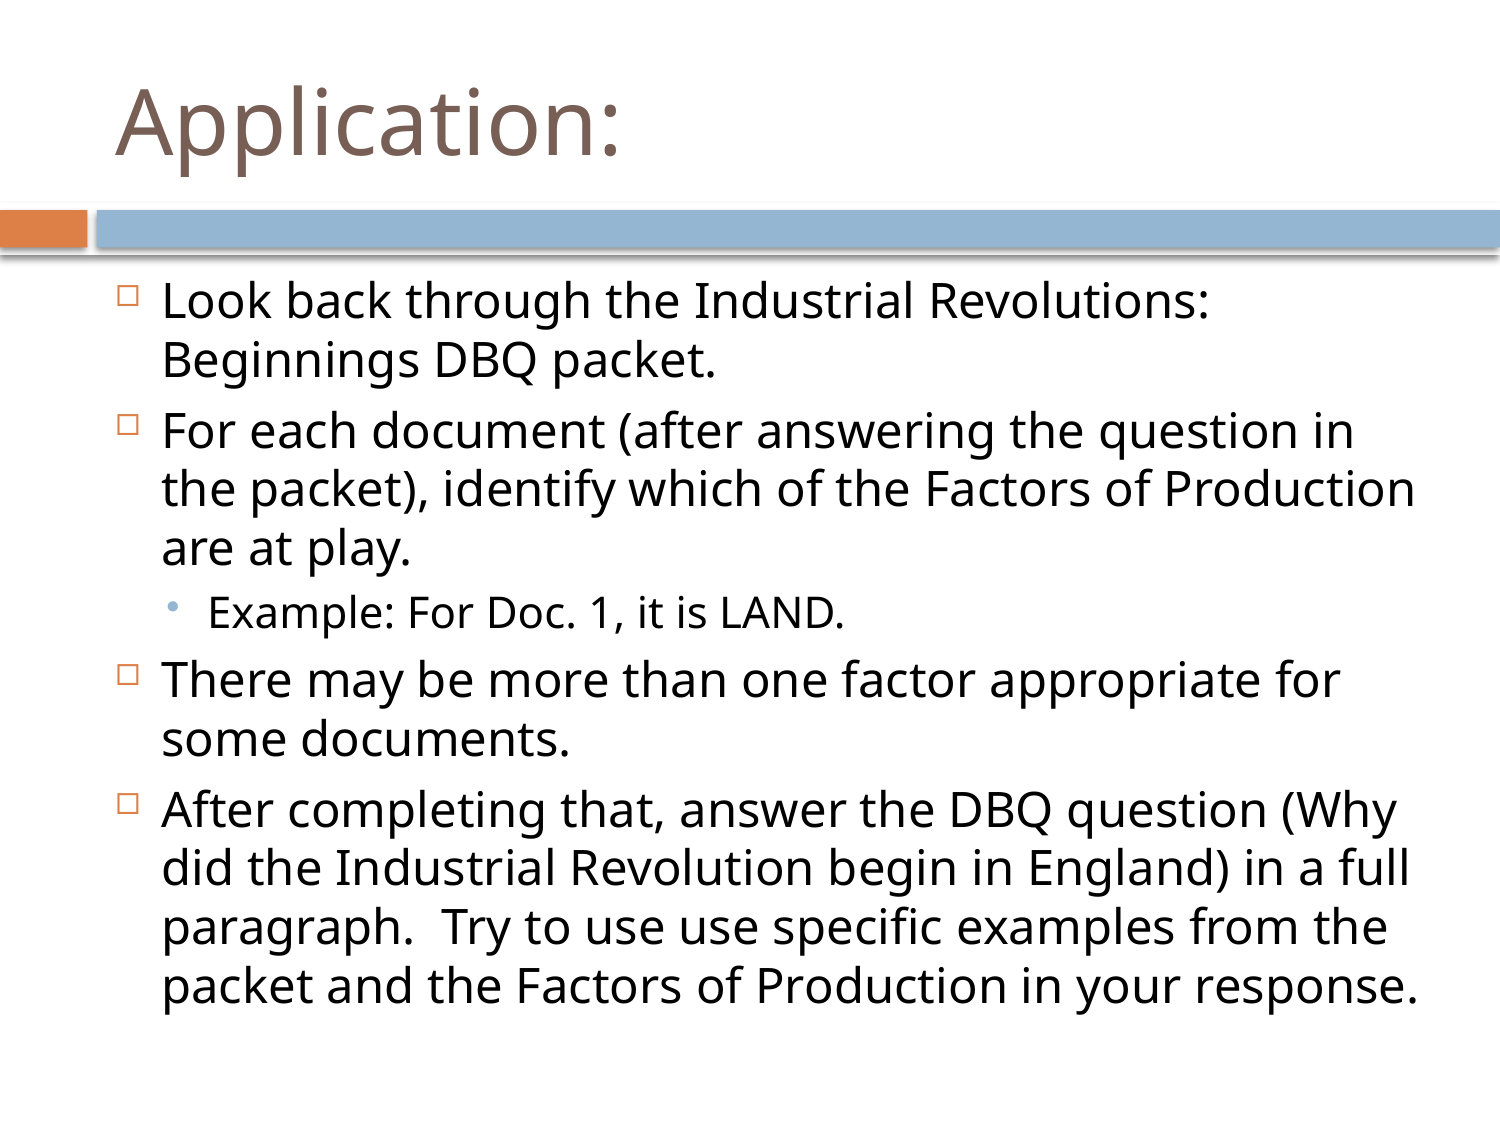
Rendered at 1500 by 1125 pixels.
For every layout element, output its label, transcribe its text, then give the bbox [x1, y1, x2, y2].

list Look back through the Industrial Revolutions: Beginnings DBQ packet. For each document (after answering the question in the packet), identify which of the Factors of Production are at play. Example: For Doc. 1, it is LAND. There may be more than one factor appropriate for some documents. After completing that, answer the DBQ question (Why did the Industrial Revolution begin in England) in a full paragraph. Try to use use specific examples from the packet and the Factors of Production in your response. [100, 262, 1438, 1071]
title Application: [100, 37, 1438, 200]
